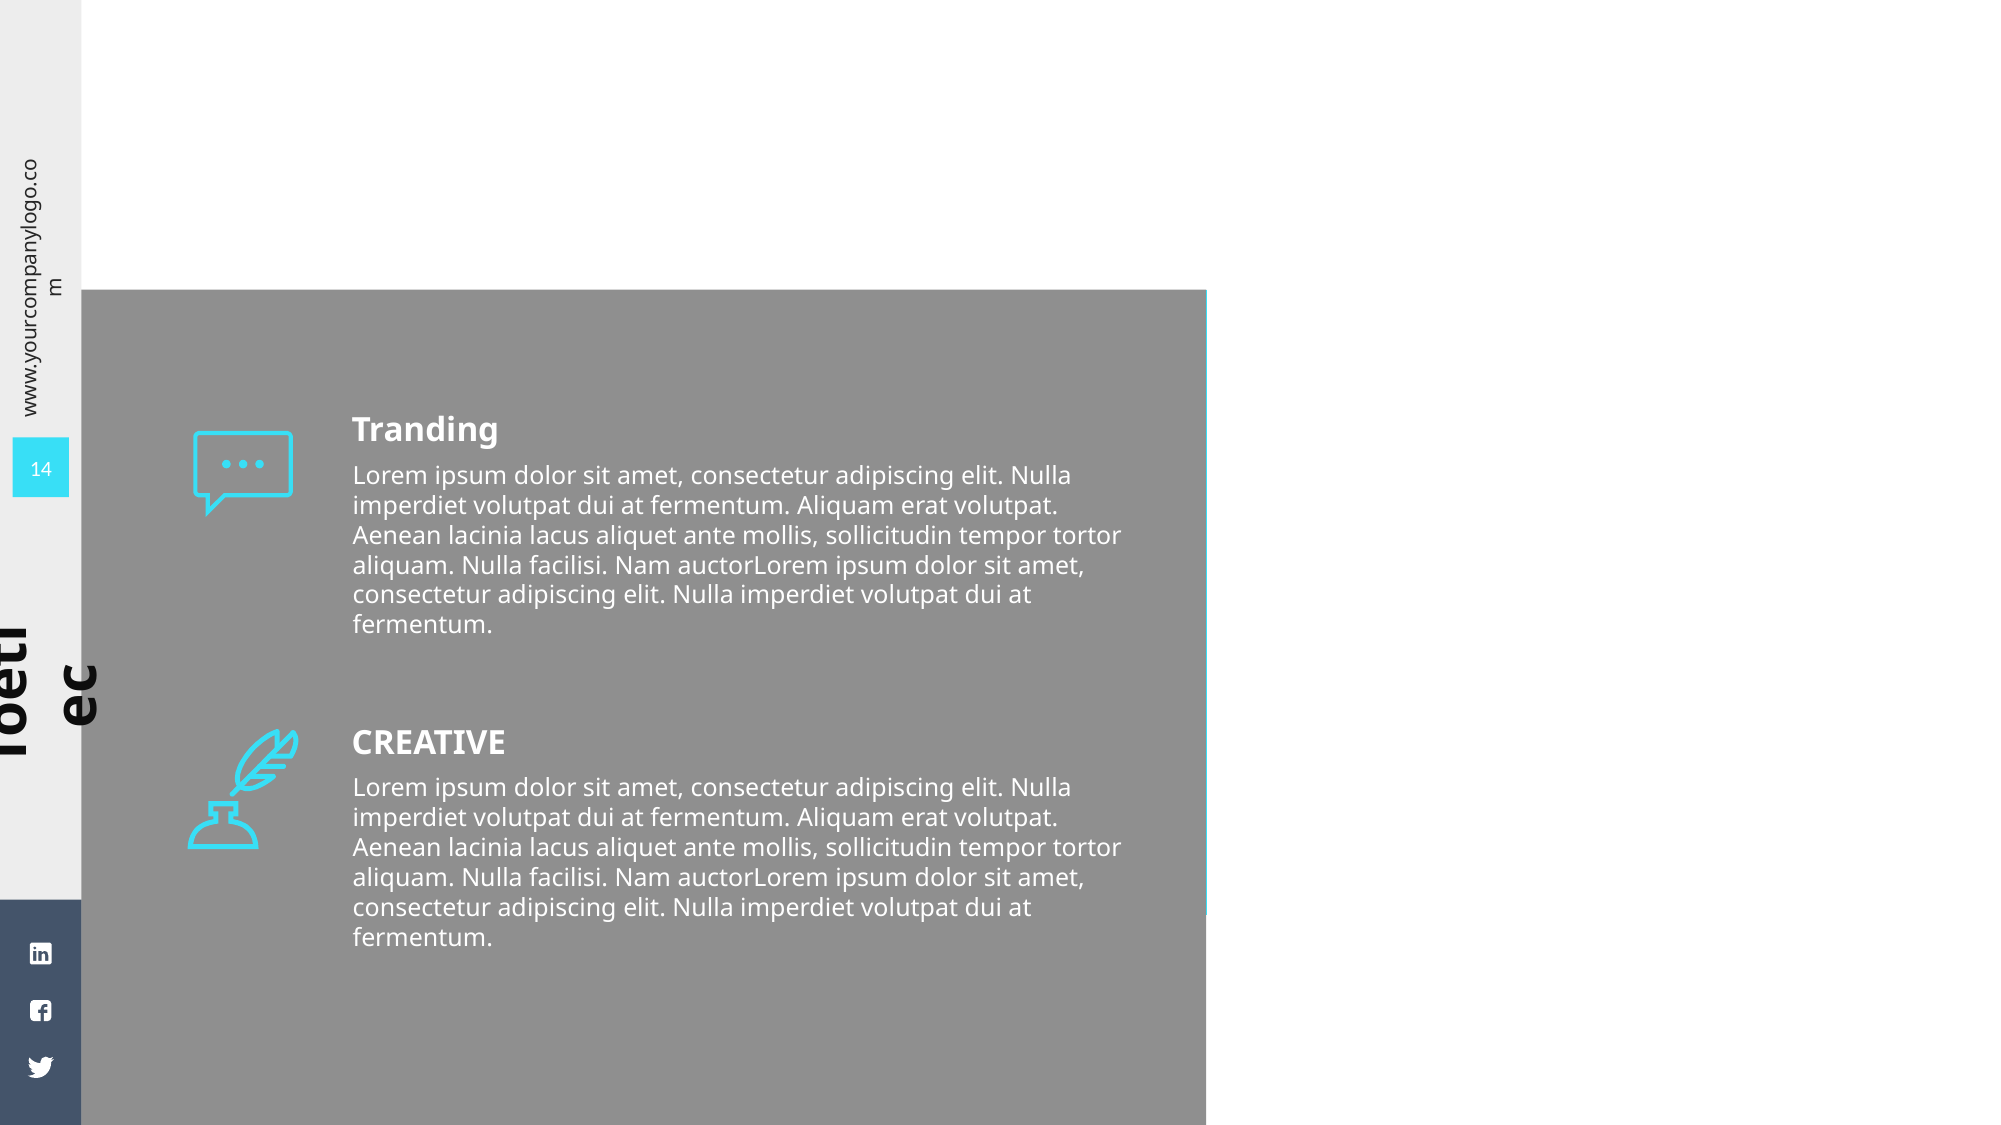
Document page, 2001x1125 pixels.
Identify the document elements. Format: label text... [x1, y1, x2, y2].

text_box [187, 729, 299, 850]
slide_number 14 [12, 437, 69, 498]
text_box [193, 430, 293, 518]
picture [81, 0, 2000, 1125]
